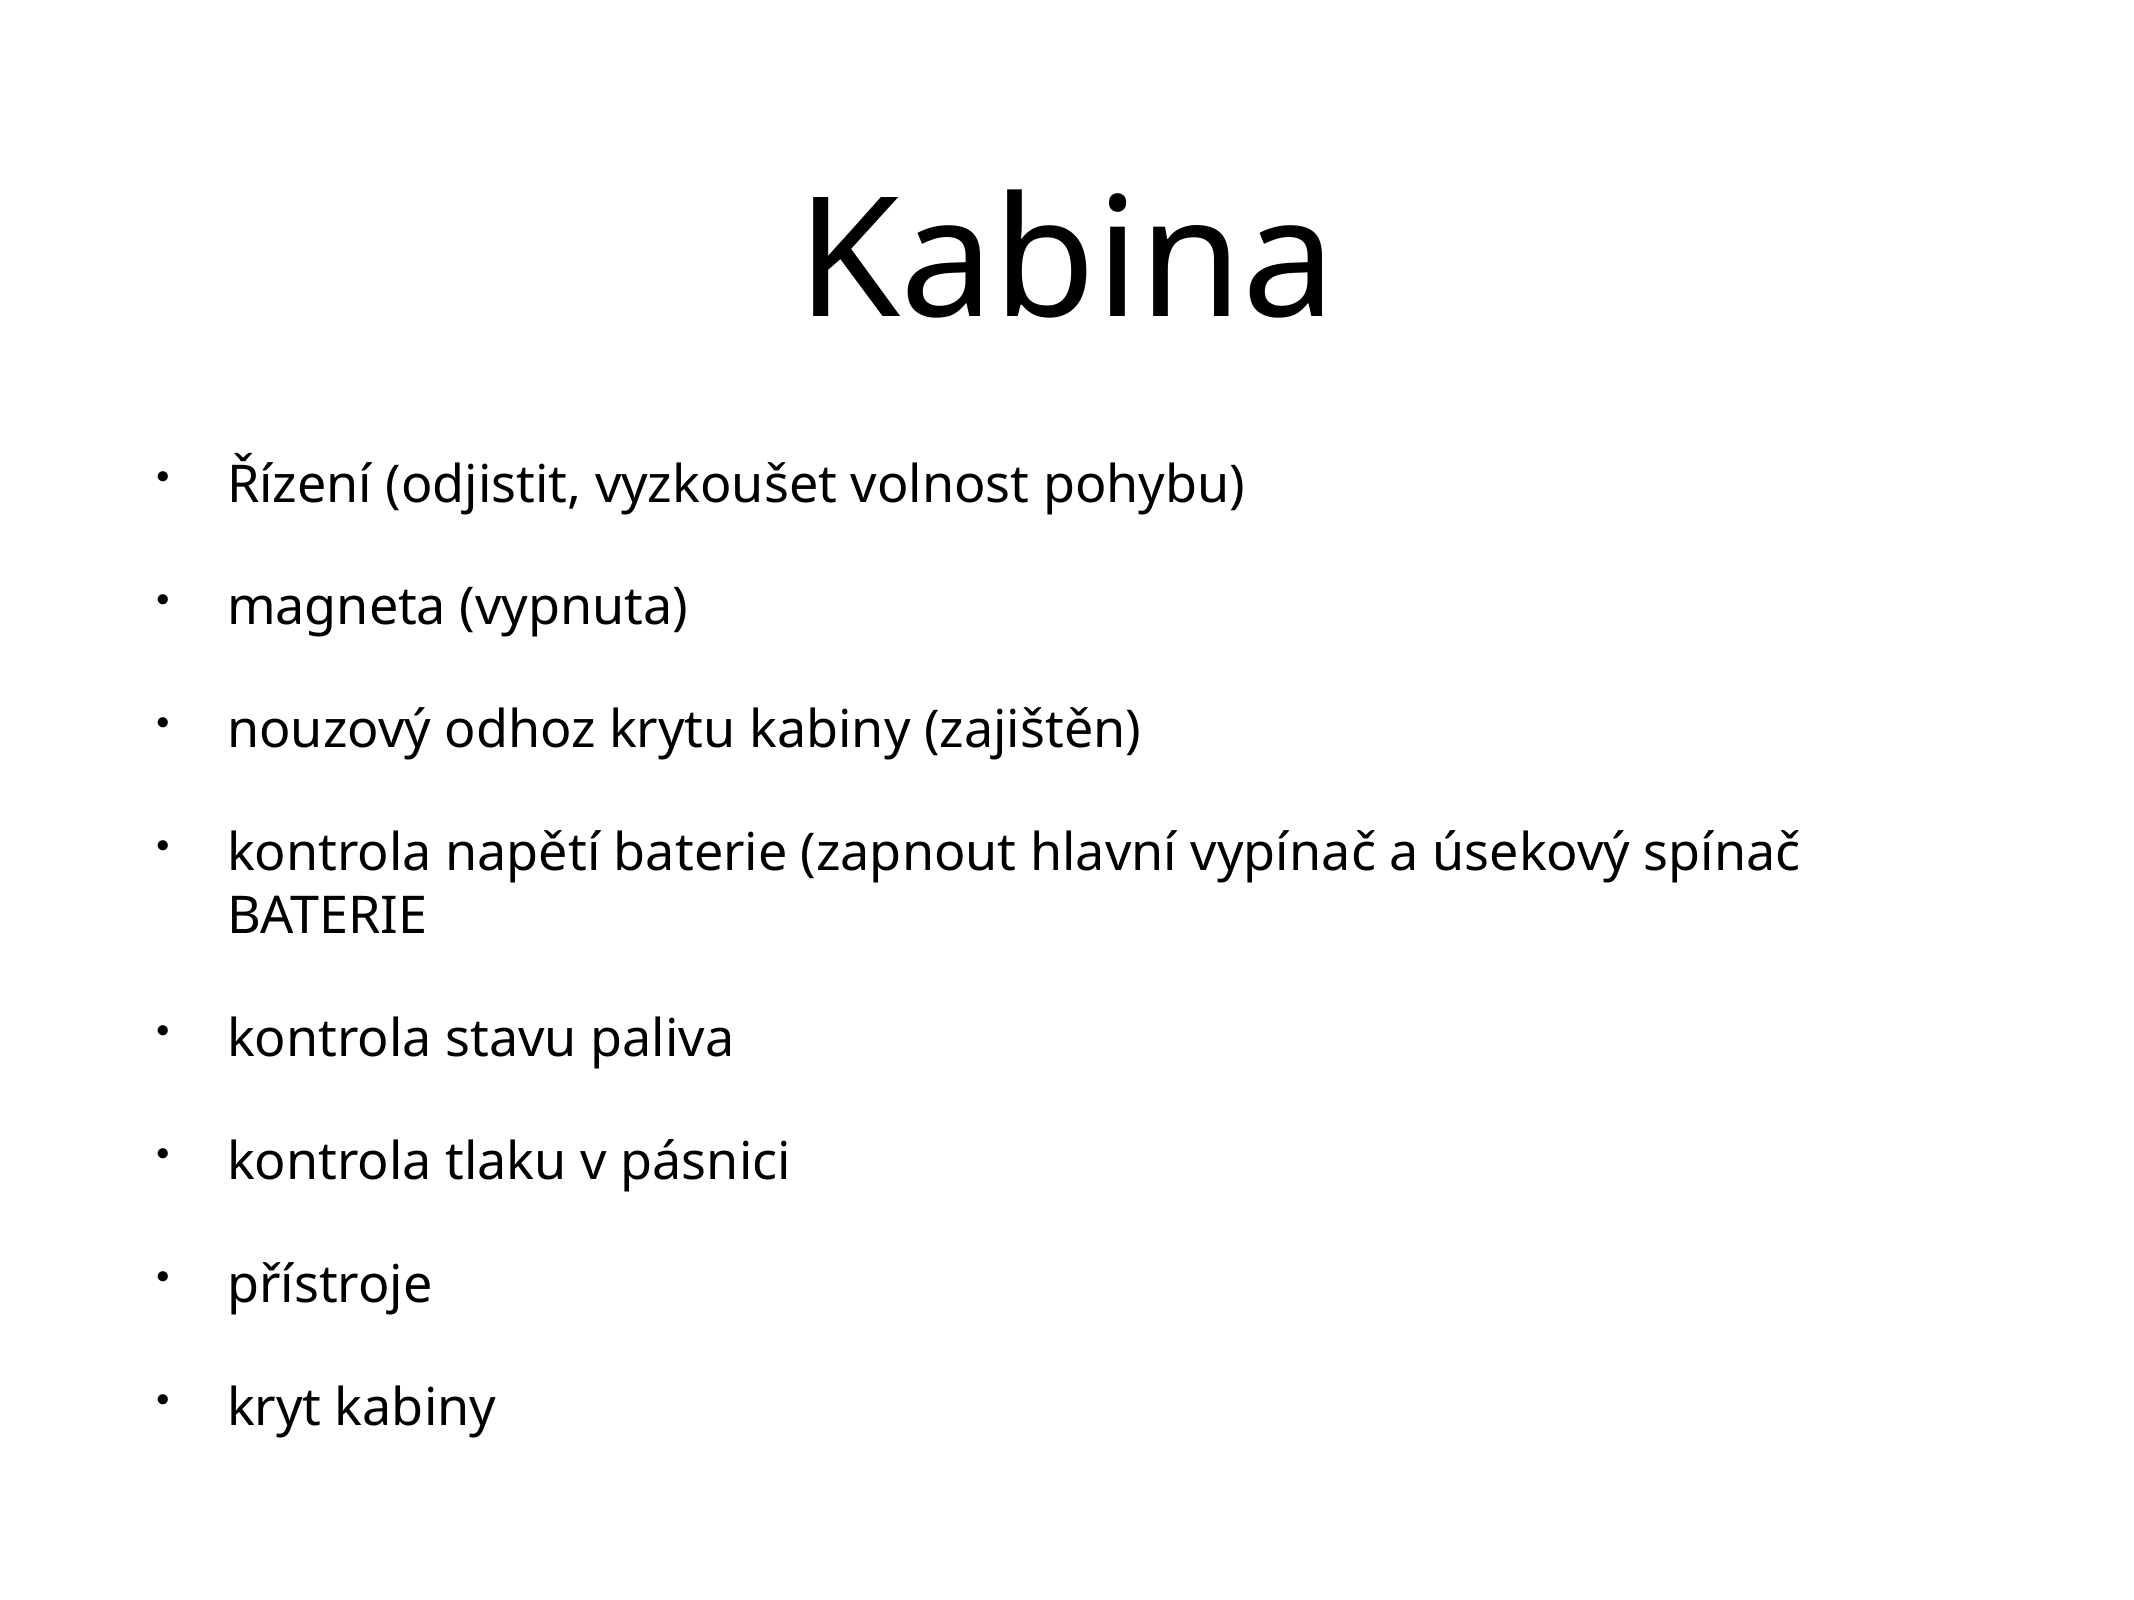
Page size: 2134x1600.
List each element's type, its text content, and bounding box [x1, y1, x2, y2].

title Kabina [155, 72, 1978, 426]
list Řízení (odjistit, vyzkoušet volnost pohybu) magneta (vypnuta) nouzový odhoz krytu kabiny (zajištěn) kontrola napětí baterie (zapnout hlavní vypínač a úsekový spínač BATERIE kontrola stavu paliva kontrola tlaku v pásnici přístroje kryt kabiny [155, 426, 1978, 1459]
